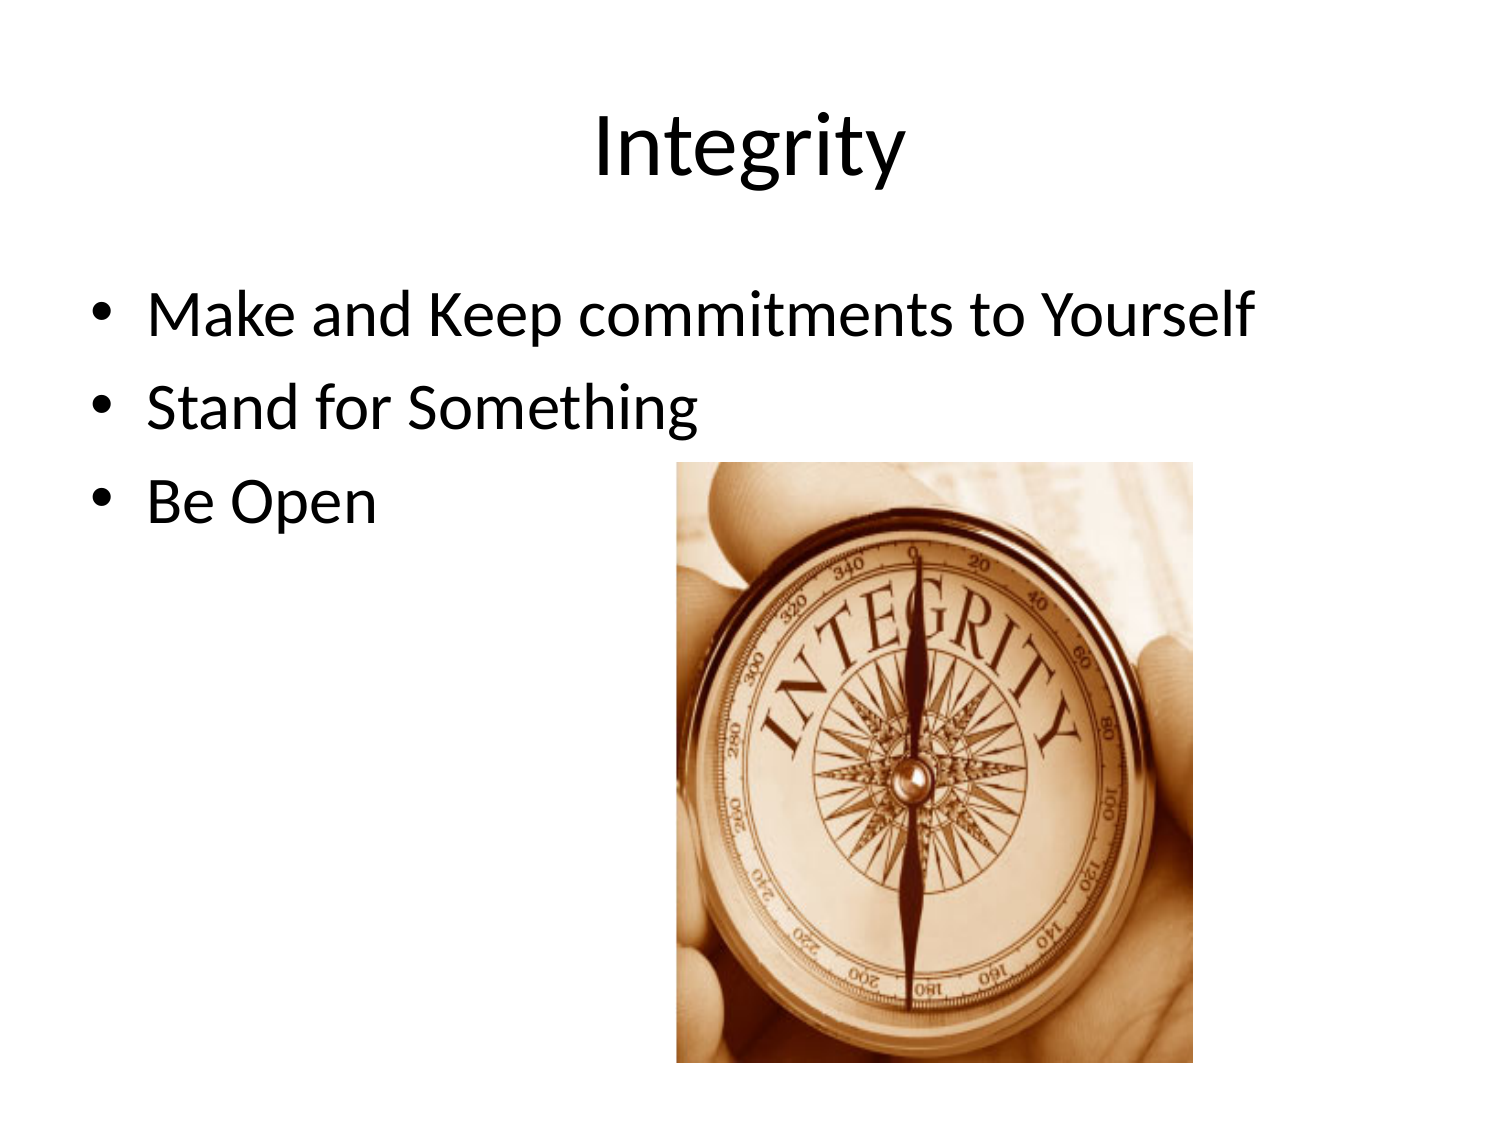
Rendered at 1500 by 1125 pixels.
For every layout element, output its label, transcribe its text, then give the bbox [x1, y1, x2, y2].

list Make and Keep commitments to Yourself Stand for Something Be Open [75, 262, 1425, 1005]
picture [674, 462, 1193, 1063]
title Integrity [75, 45, 1425, 233]
